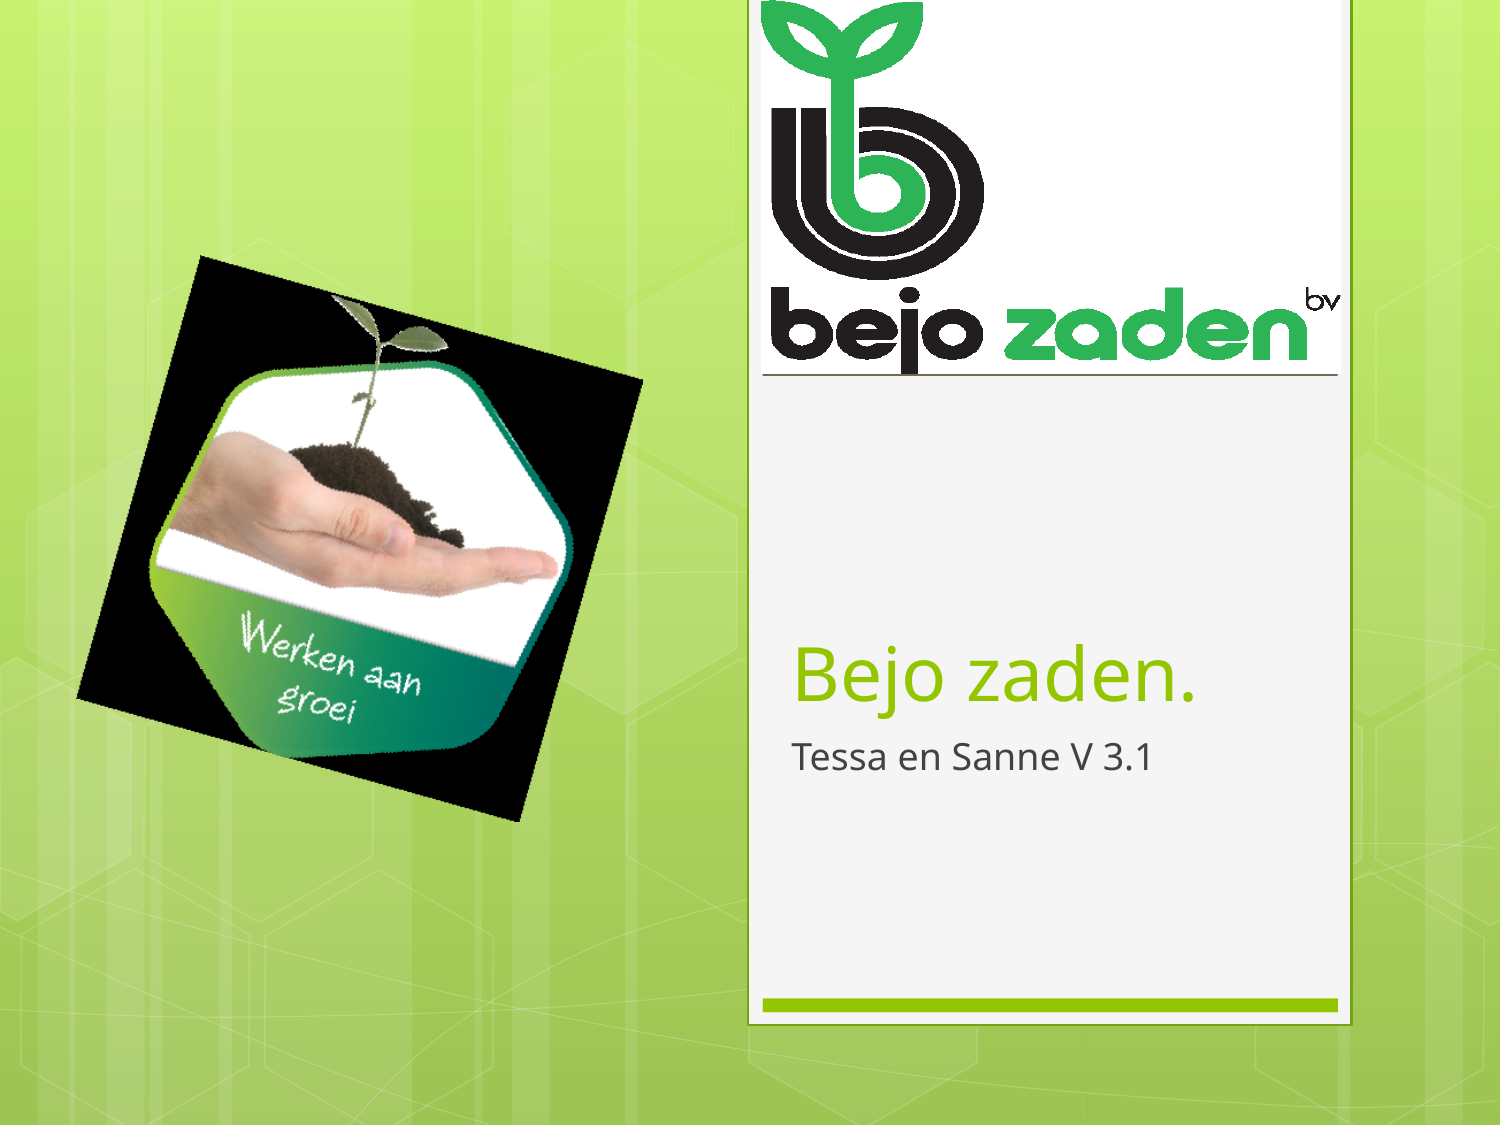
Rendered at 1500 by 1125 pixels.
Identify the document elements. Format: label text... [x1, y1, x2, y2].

subtitle Tessa en Sanne V 3.1 [776, 725, 1320, 933]
picture [761, 0, 1341, 374]
title Bejo zaden. [776, 444, 1320, 724]
picture [77, 256, 643, 822]
